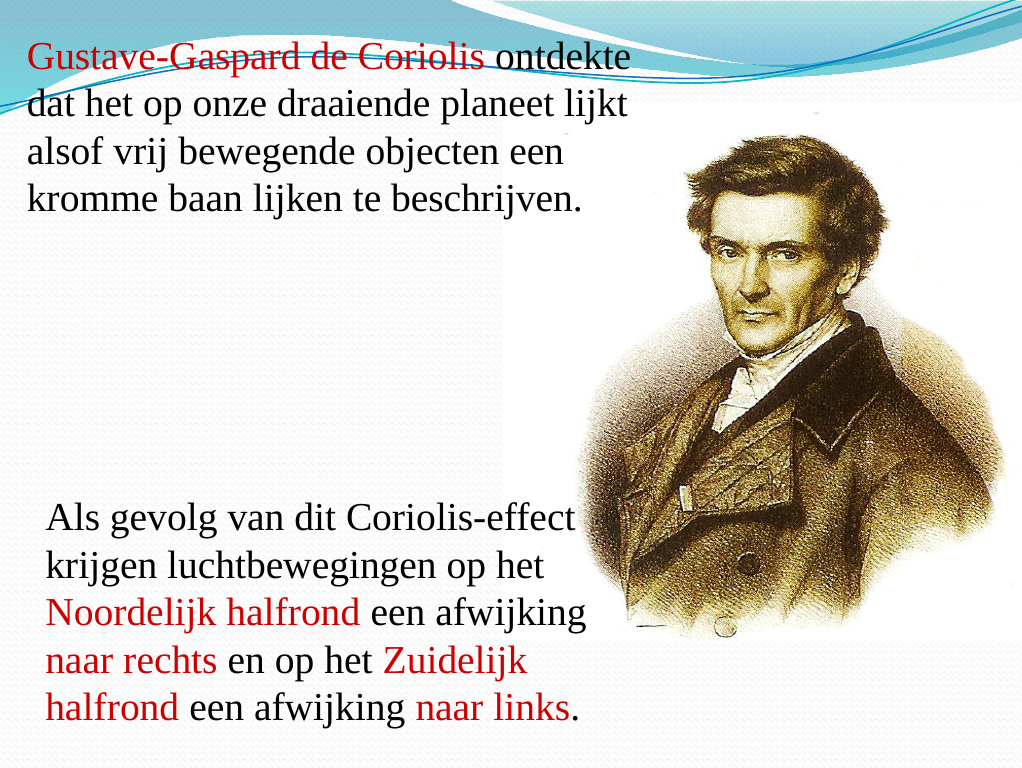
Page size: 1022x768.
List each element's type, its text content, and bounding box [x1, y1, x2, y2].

text_box Als gevolg van dit Coriolis-effect krijgen luchtbewegingen op het Noordelijk halfrond een afwijking naar rechts en op het Zuidelijk halfrond een afwijking naar links. [35, 486, 598, 734]
text_box Gustave-Gaspard de Coriolis ontdekte dat het op onze draaiende planeet lijkt alsof vrij bewegende objecten een kromme baan lijken te beschrijven. [16, 24, 642, 225]
picture [501, 102, 1022, 641]
text_box kreeftskeerkring [495, 104, 501, 225]
text_box [495, 486, 598, 653]
